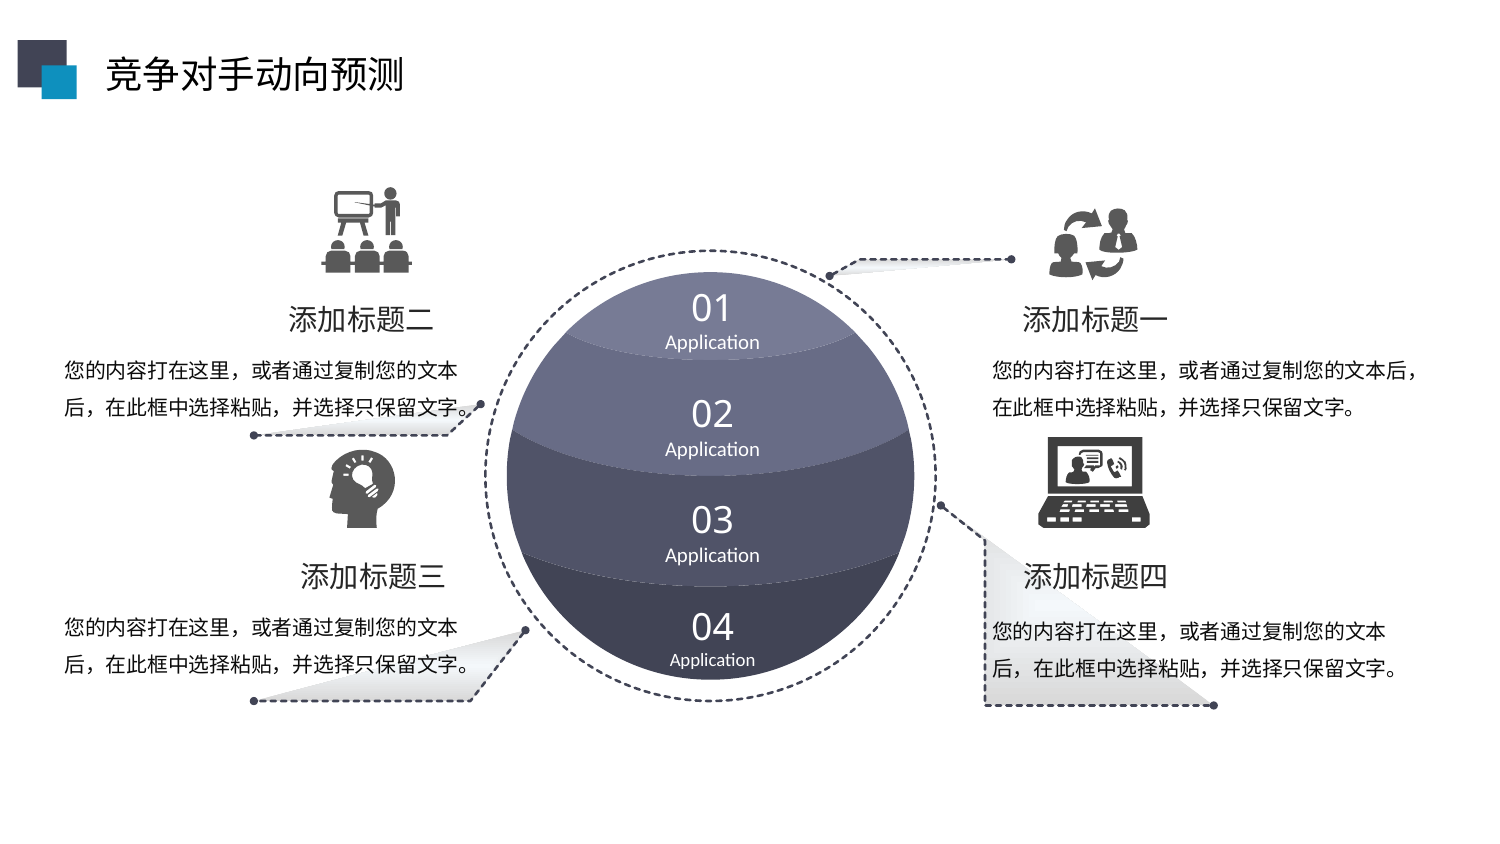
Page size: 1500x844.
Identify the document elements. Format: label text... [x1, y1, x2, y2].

text_box [334, 187, 400, 236]
text_box [984, 687, 1218, 710]
text_box [1038, 496, 1150, 528]
text_box [485, 381, 506, 552]
text_box [1047, 437, 1143, 494]
text_box 添加标题三 [289, 552, 506, 599]
text_box [615, 250, 806, 272]
text_box 您的内容打在这里，或者通过复制您的文本后，在此框中选择粘贴，并选择只保留文字。 [980, 600, 1400, 687]
text_box 您的内容打在这里，或者通过复制您的文本后，在此框中选择粘贴，并选择只保留文字。 [53, 596, 480, 683]
text_box [249, 426, 458, 440]
text_box 添加标题四 [1011, 552, 1235, 599]
text_box [480, 400, 485, 409]
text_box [17, 40, 77, 100]
text_box [249, 635, 506, 706]
text_box 您的内容打在这里，或者通过复制您的文本后，在此框中选择粘贴，并选择只保留文字。 [53, 339, 480, 426]
text_box [1063, 208, 1102, 232]
text_box [1049, 233, 1083, 278]
text_box [1099, 208, 1138, 253]
text_box [321, 240, 412, 273]
text_box 添加标题二 [277, 295, 473, 339]
text_box 您的内容打在这里，或者通过复制您的文本后，在此框中选择粘贴，并选择只保留文字。 [980, 339, 1424, 426]
text_box [915, 381, 936, 570]
text_box [936, 501, 1070, 600]
text_box [836, 255, 1016, 272]
text_box 竞争对手动向预测 [90, 43, 420, 104]
text_box [615, 680, 806, 701]
text_box [1085, 257, 1124, 281]
text_box 添加标题一 [1011, 295, 1235, 339]
text_box [329, 449, 395, 528]
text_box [506, 272, 915, 680]
